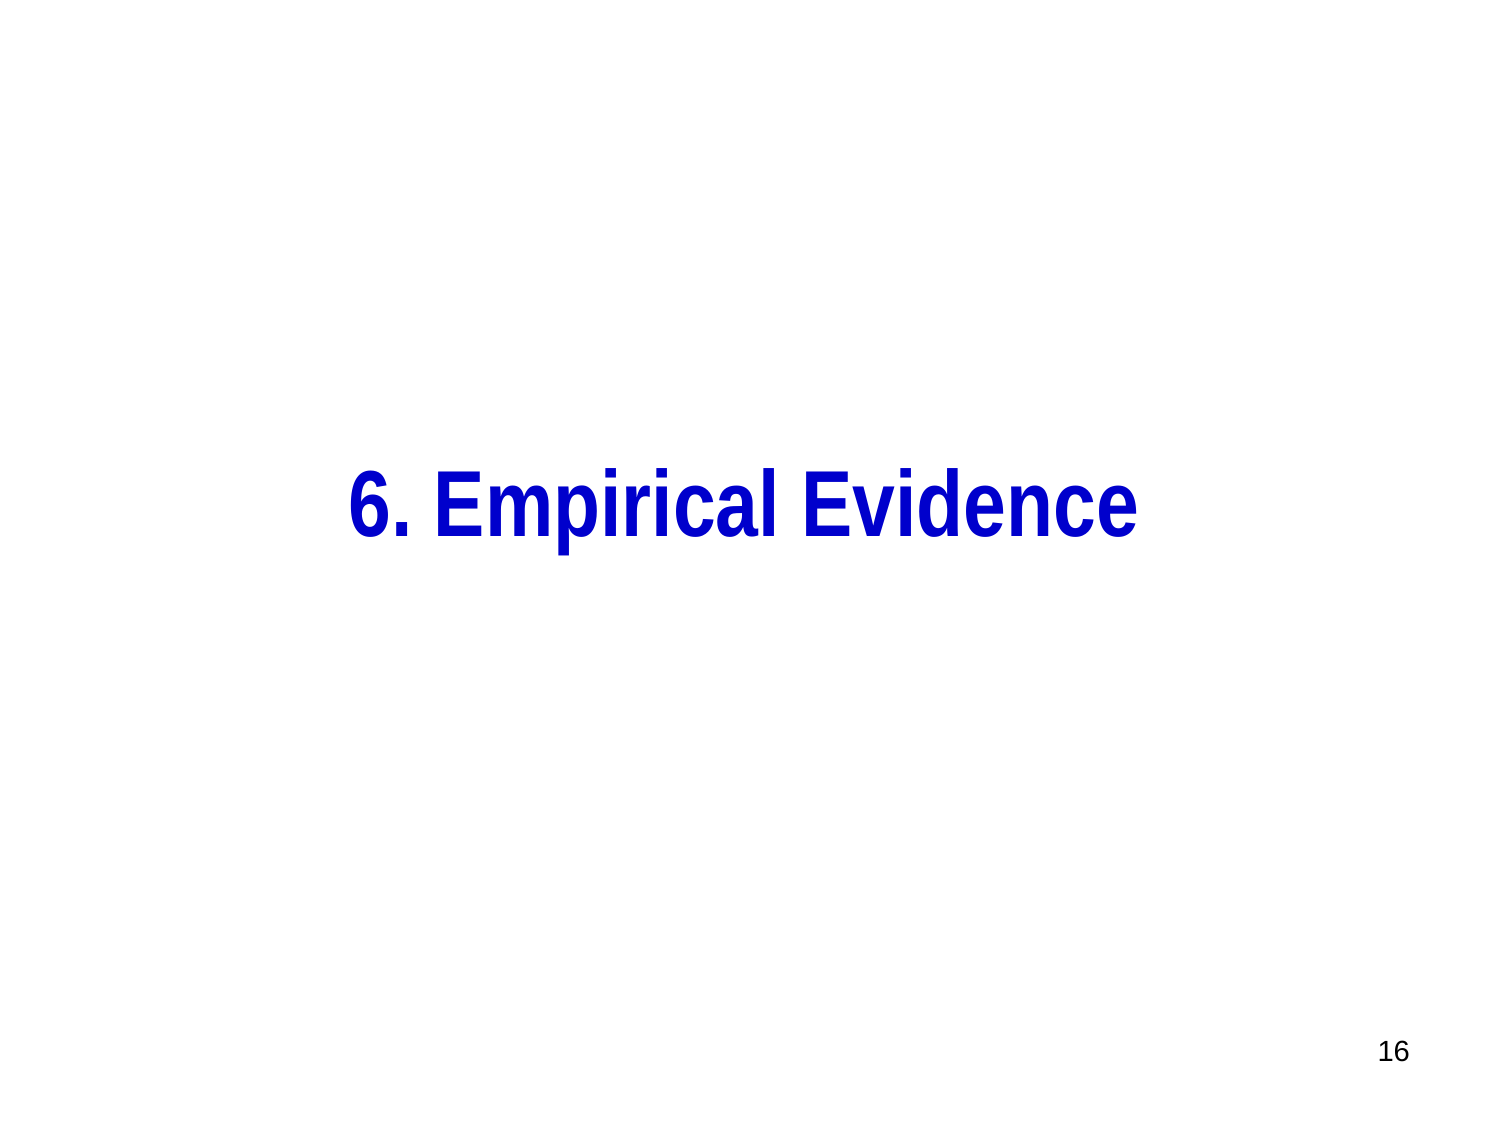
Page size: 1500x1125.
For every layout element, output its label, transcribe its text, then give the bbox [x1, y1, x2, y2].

text_box 6. Empirical Evidence [159, 434, 1329, 563]
slide_number 16 [1074, 1024, 1426, 1103]
